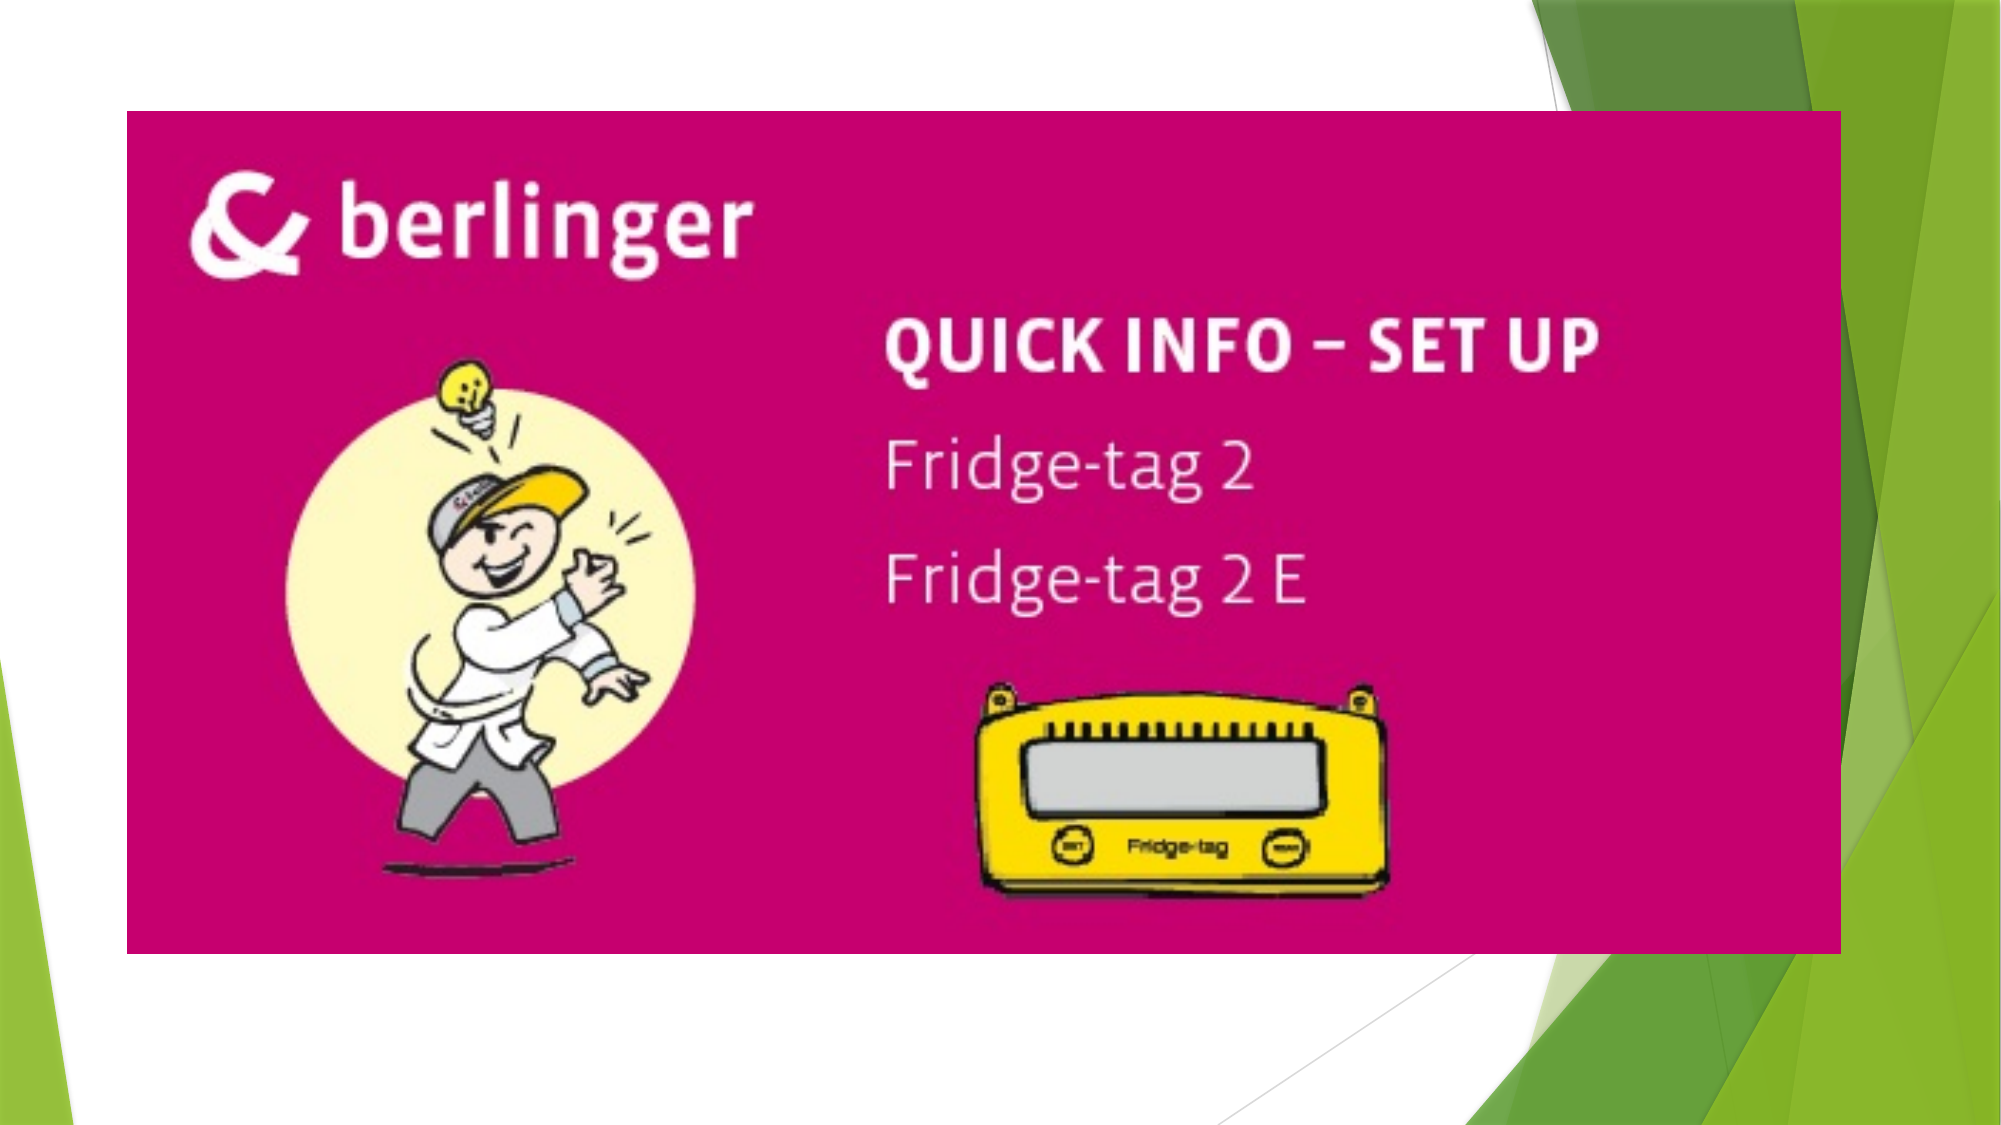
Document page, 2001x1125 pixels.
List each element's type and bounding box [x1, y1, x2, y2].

list [126, 110, 1842, 955]
